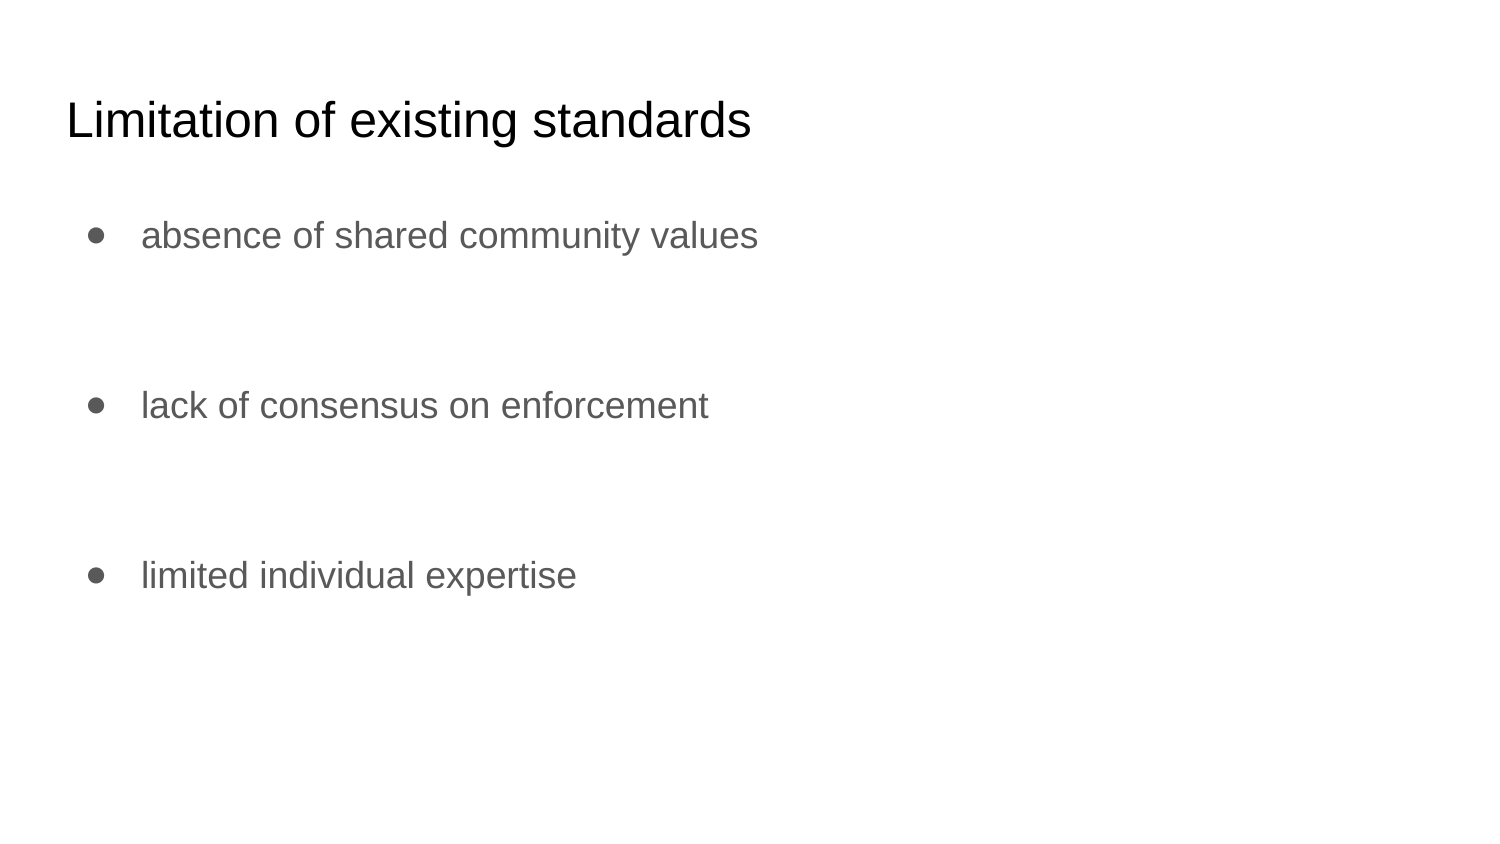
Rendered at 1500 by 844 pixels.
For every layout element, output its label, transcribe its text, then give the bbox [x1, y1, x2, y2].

title Limitation of existing standards [51, 72, 1449, 167]
list absence of shared community values lack of consensus on enforcement limited individual expertise [51, 189, 1449, 750]
